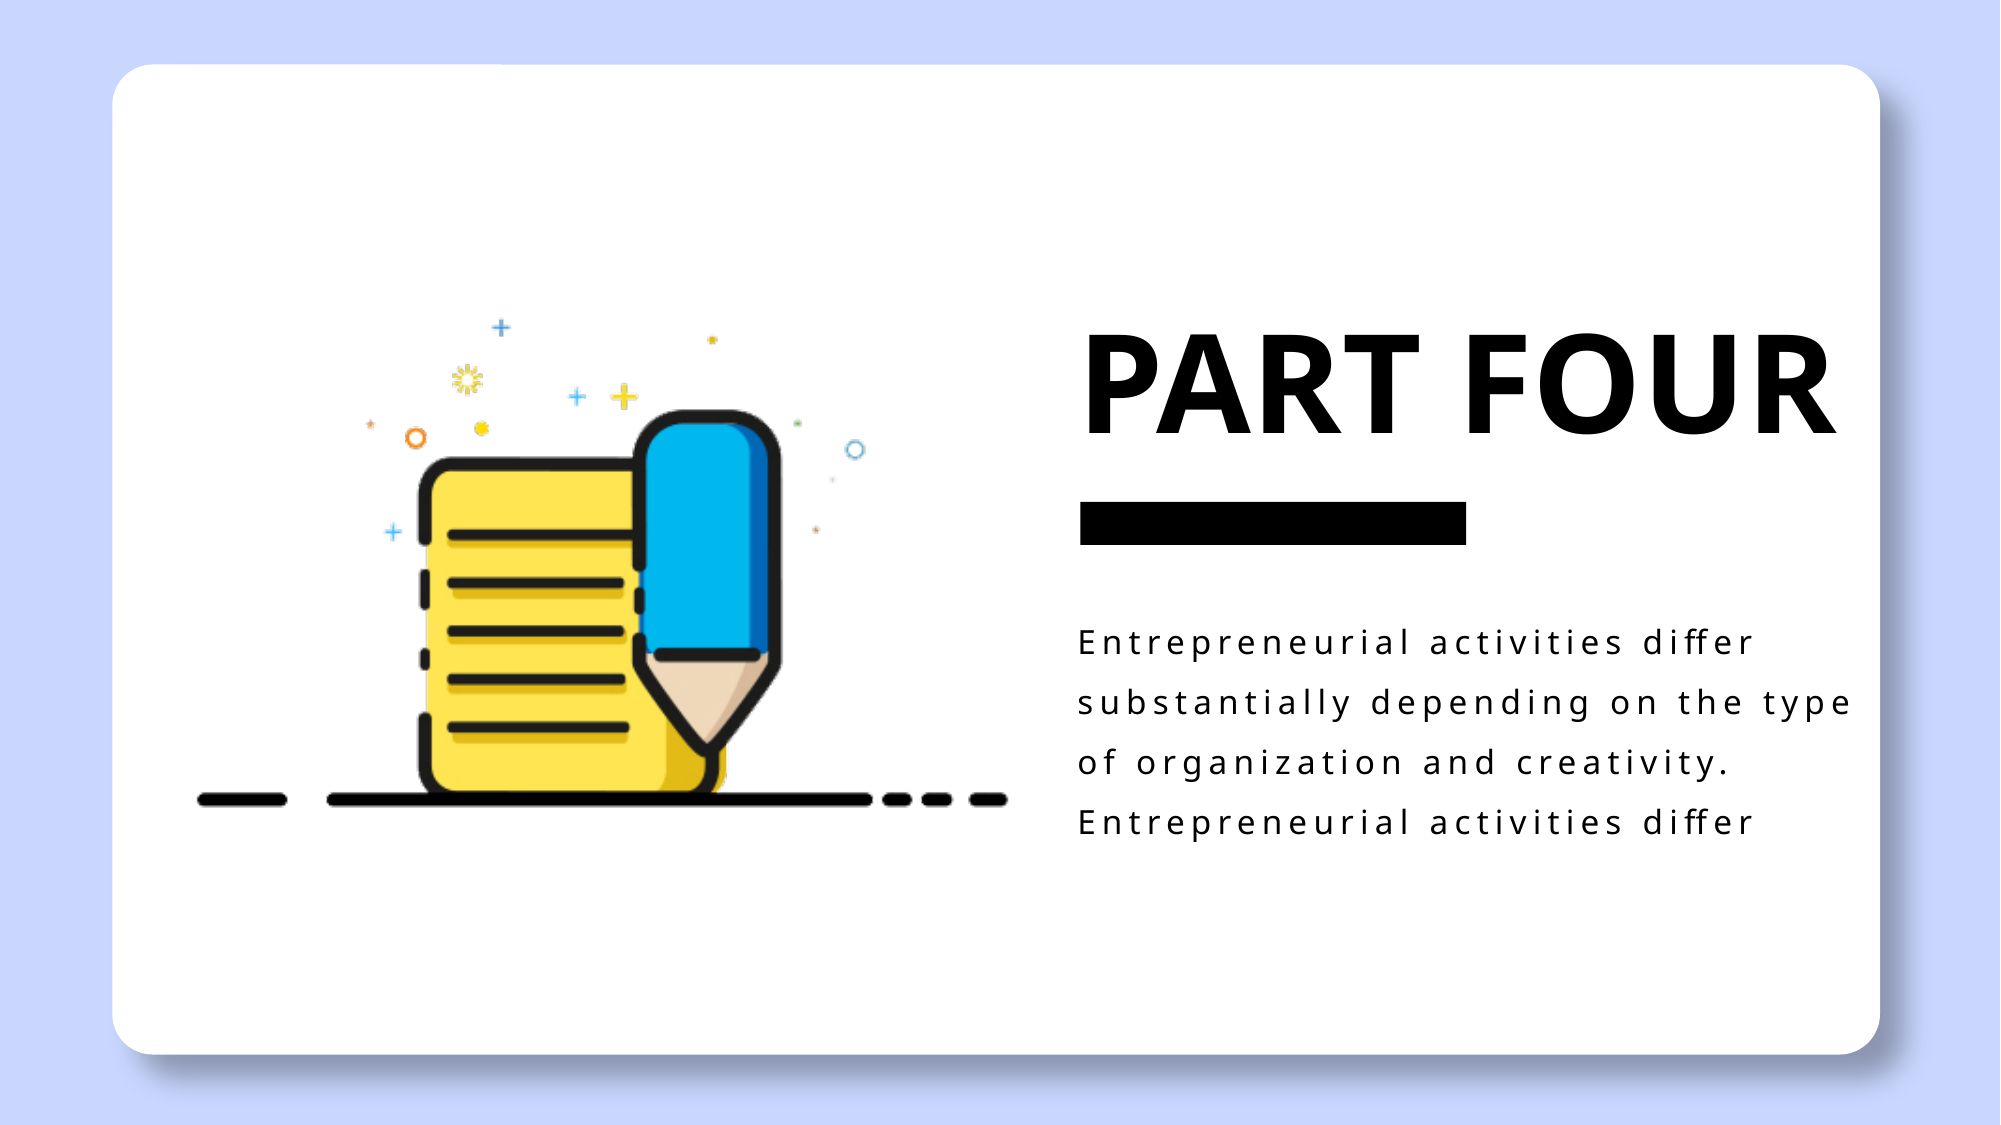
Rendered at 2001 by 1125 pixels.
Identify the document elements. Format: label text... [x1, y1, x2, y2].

picture [40, 0, 1166, 1125]
text_box PART FOUR [1166, 288, 1916, 469]
text_box Entrepreneurial activities differ substantially depending on the type of organization and creativity. Entrepreneurial activities differ [1166, 593, 1879, 849]
text_box [1166, 501, 1467, 546]
text_box [1166, 63, 1882, 288]
text_box [1166, 469, 1882, 1056]
